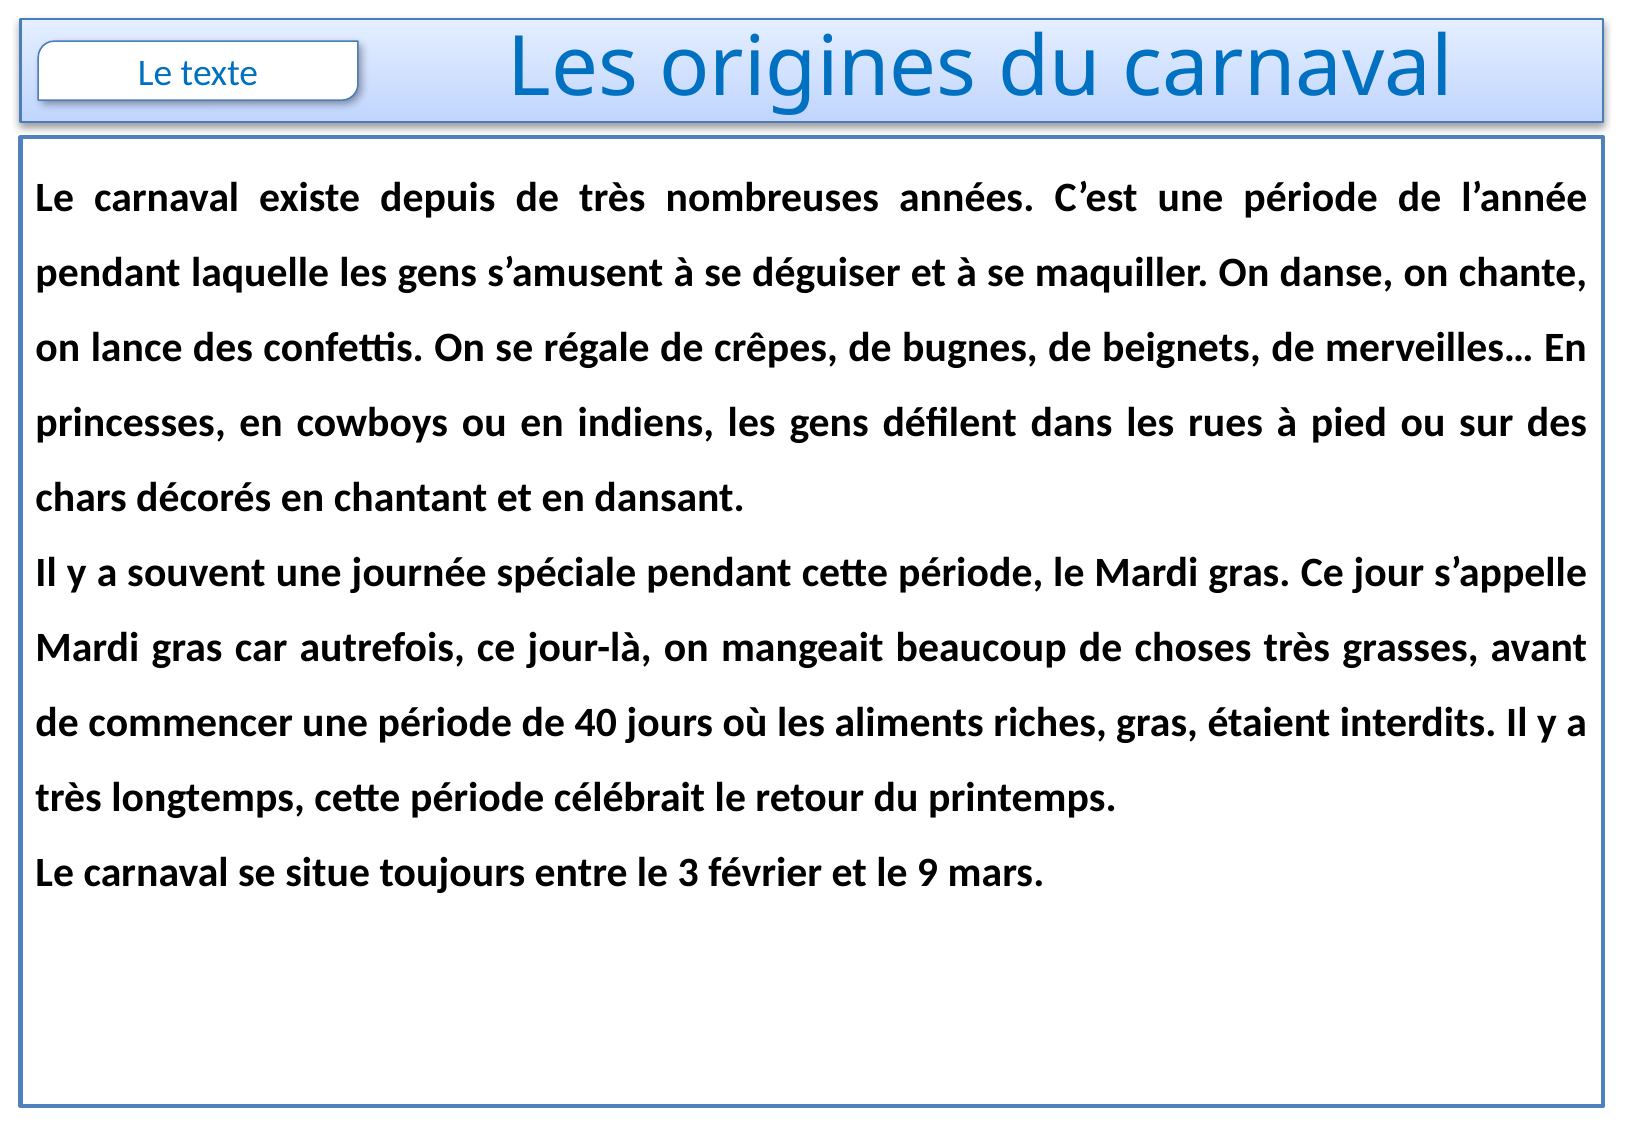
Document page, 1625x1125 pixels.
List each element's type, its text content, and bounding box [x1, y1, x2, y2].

list Le carnaval existe depuis de très nombreuses années. C’est une période de l’année pendant laquelle les gens s’amusent à se déguiser et à se maquiller. On danse, on chante, on lance des confettis. On se régale de crêpes, de bugnes, de beignets, de merveilles… En princesses, en cowboys ou en indiens, les gens défilent dans les rues à pied ou sur des chars décorés en chantant et en dansant. Il y a souvent une journée spéciale pendant cette période, le Mardi gras. Ce jour s’appelle Mardi gras car autrefois, ce jour-là, on mangeait beaucoup de choses très grasses, avant de commencer une période de 40 jours où les aliments riches, gras, étaient interdits. Il y a très longtemps, cette période célébrait le retour du printemps. Le carnaval se situe toujours entre le 3 février et le 9 mars. [18, 135, 1605, 1108]
title Les origines du carnaval [357, 4, 1604, 120]
